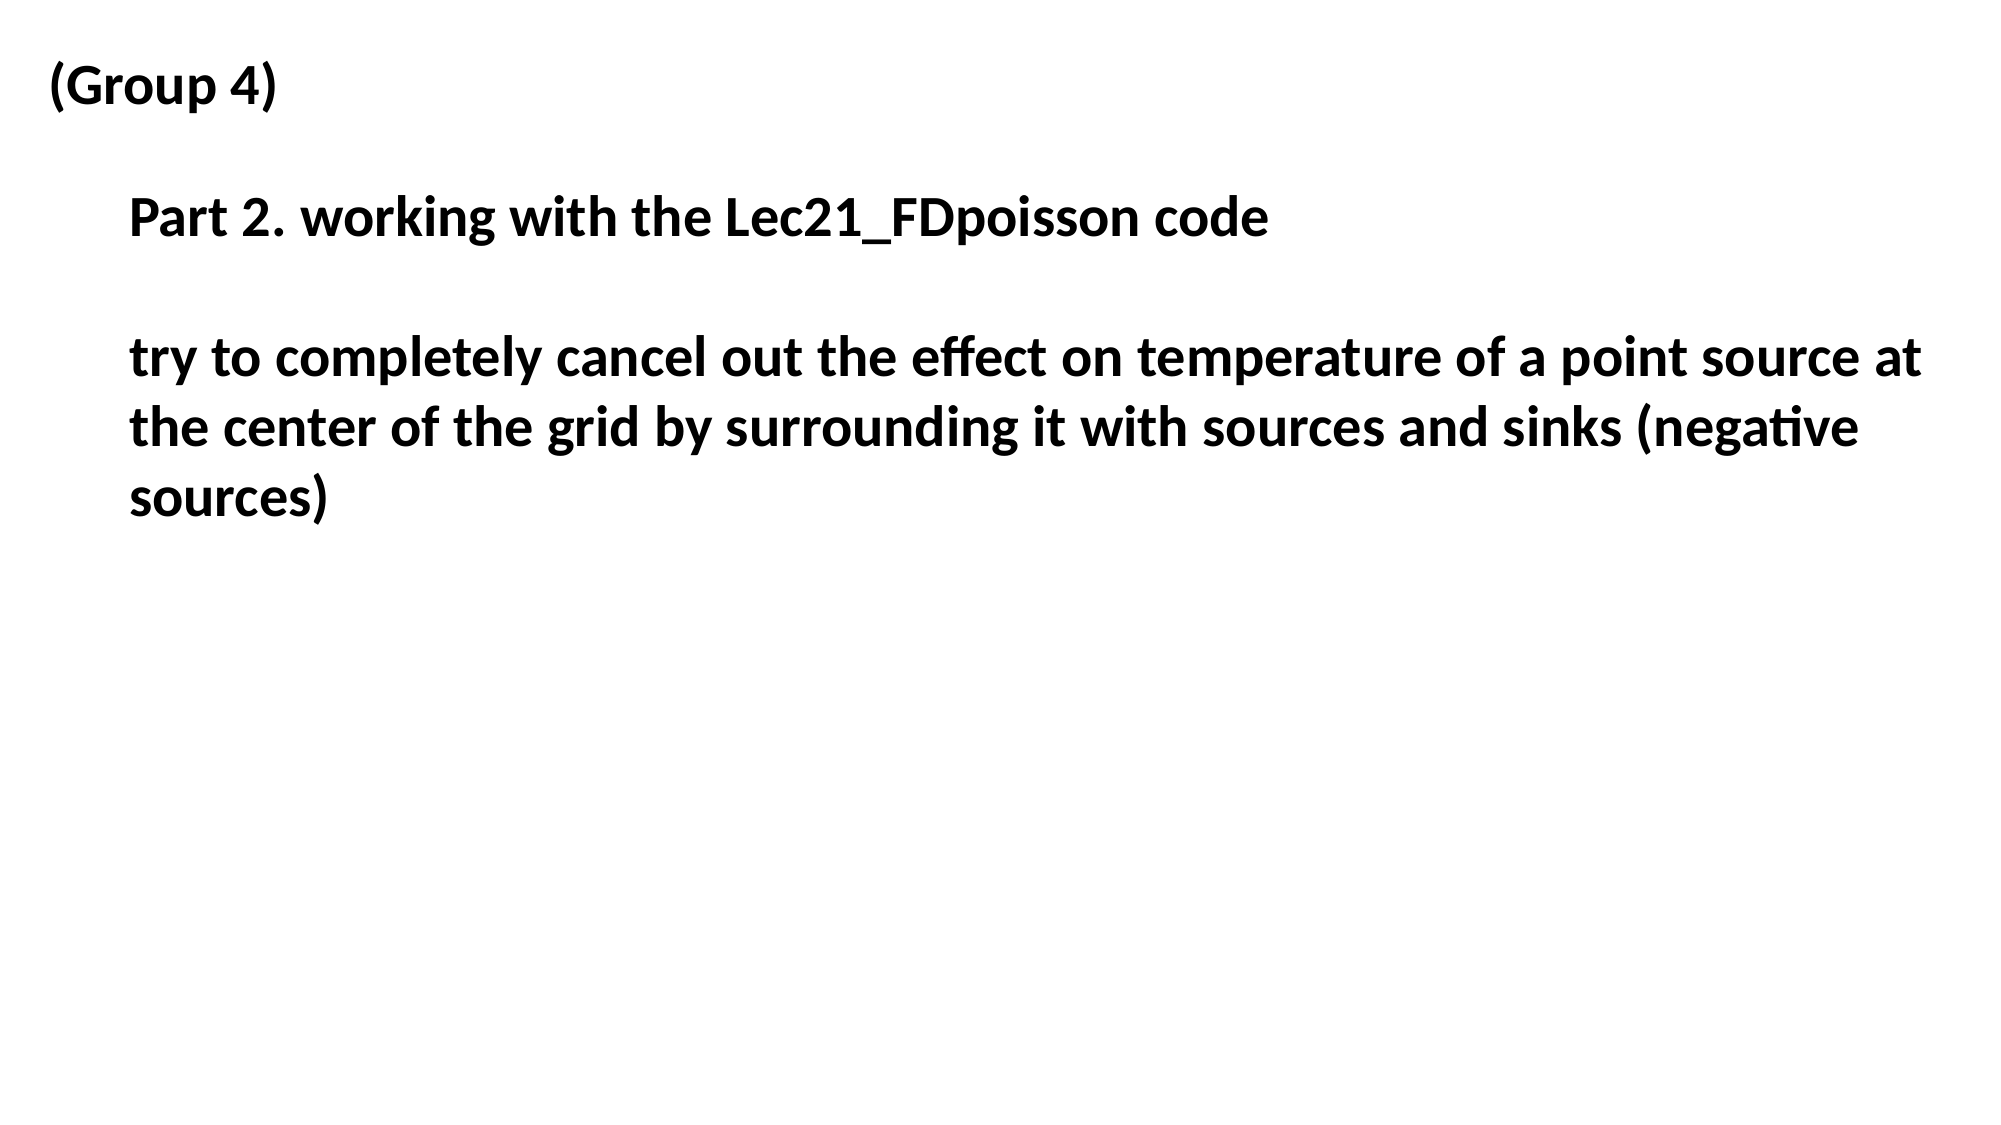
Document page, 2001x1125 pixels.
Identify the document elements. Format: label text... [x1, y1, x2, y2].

text_box (Group 4) [33, 39, 1805, 194]
text_box Part 2. working with the Lec21_FDpoisson code try to completely cancel out the effect on temperature of a point source at the center of the grid by surrounding it with sources and sinks (negative sources) [114, 170, 2000, 676]
